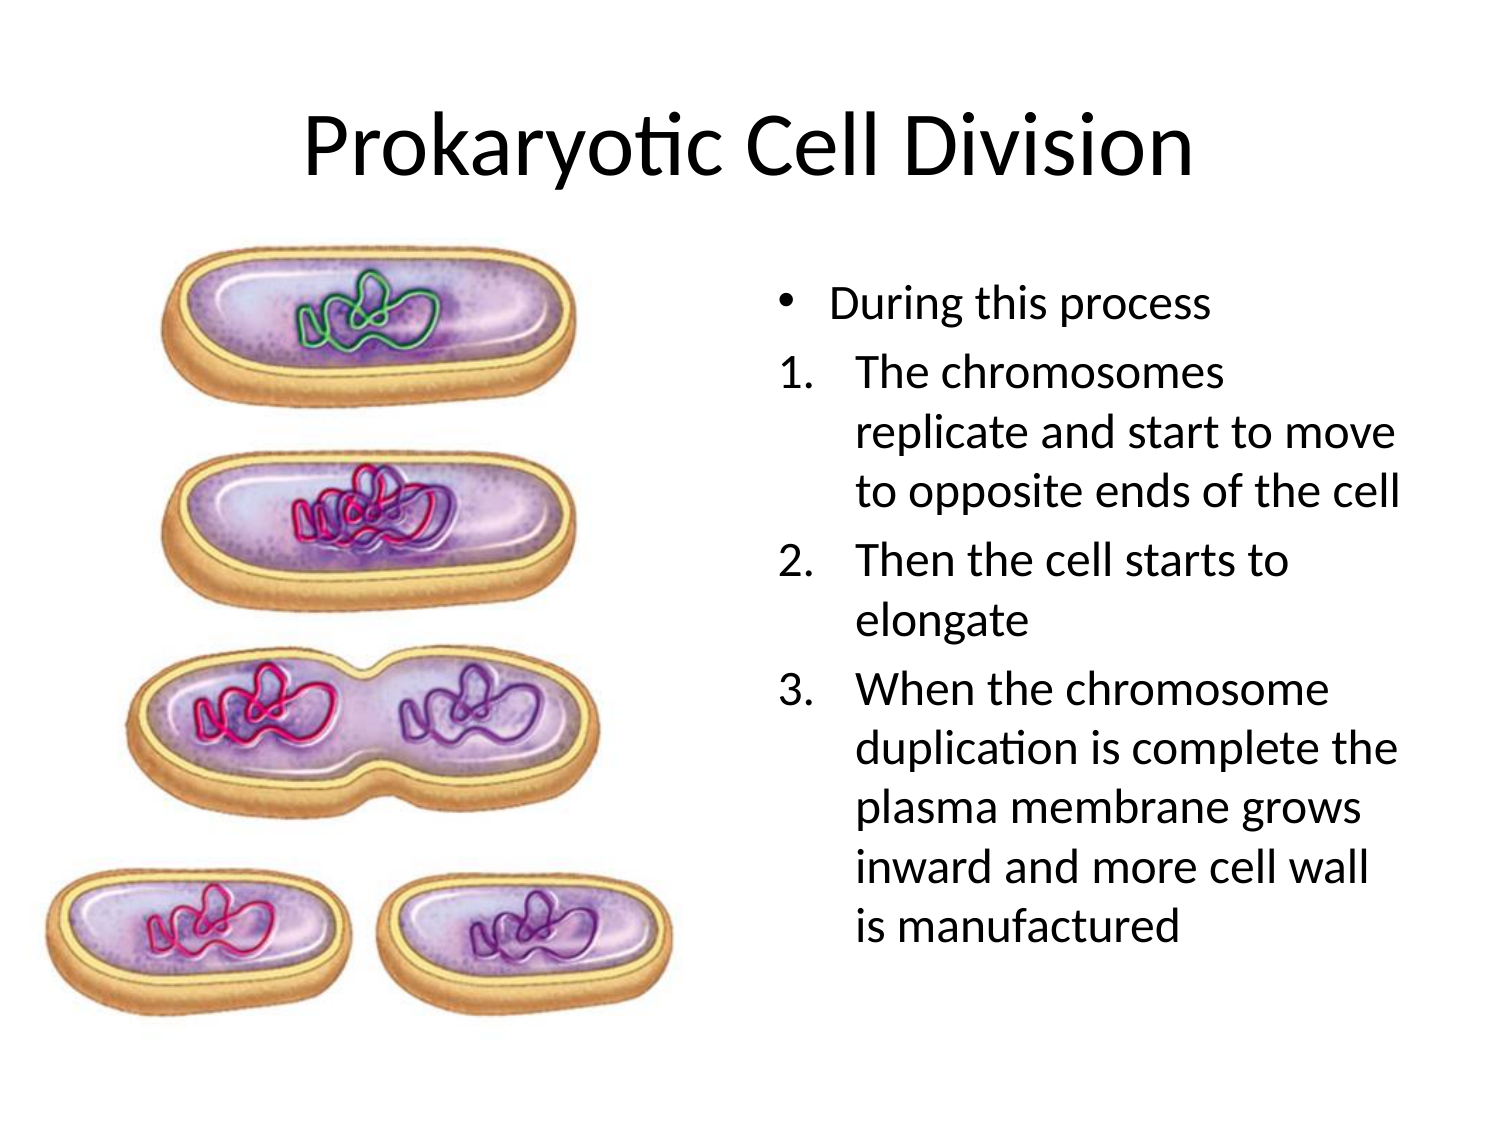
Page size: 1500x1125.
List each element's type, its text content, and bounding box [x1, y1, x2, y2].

title Prokaryotic Cell Division [75, 45, 1425, 233]
picture [28, 237, 688, 1048]
list During this process The chromosomes replicate and start to move to opposite ends of the cell Then the cell starts to elongate When the chromosome duplication is complete the plasma membrane grows inward and more cell wall is manufactured [762, 262, 1425, 1005]
